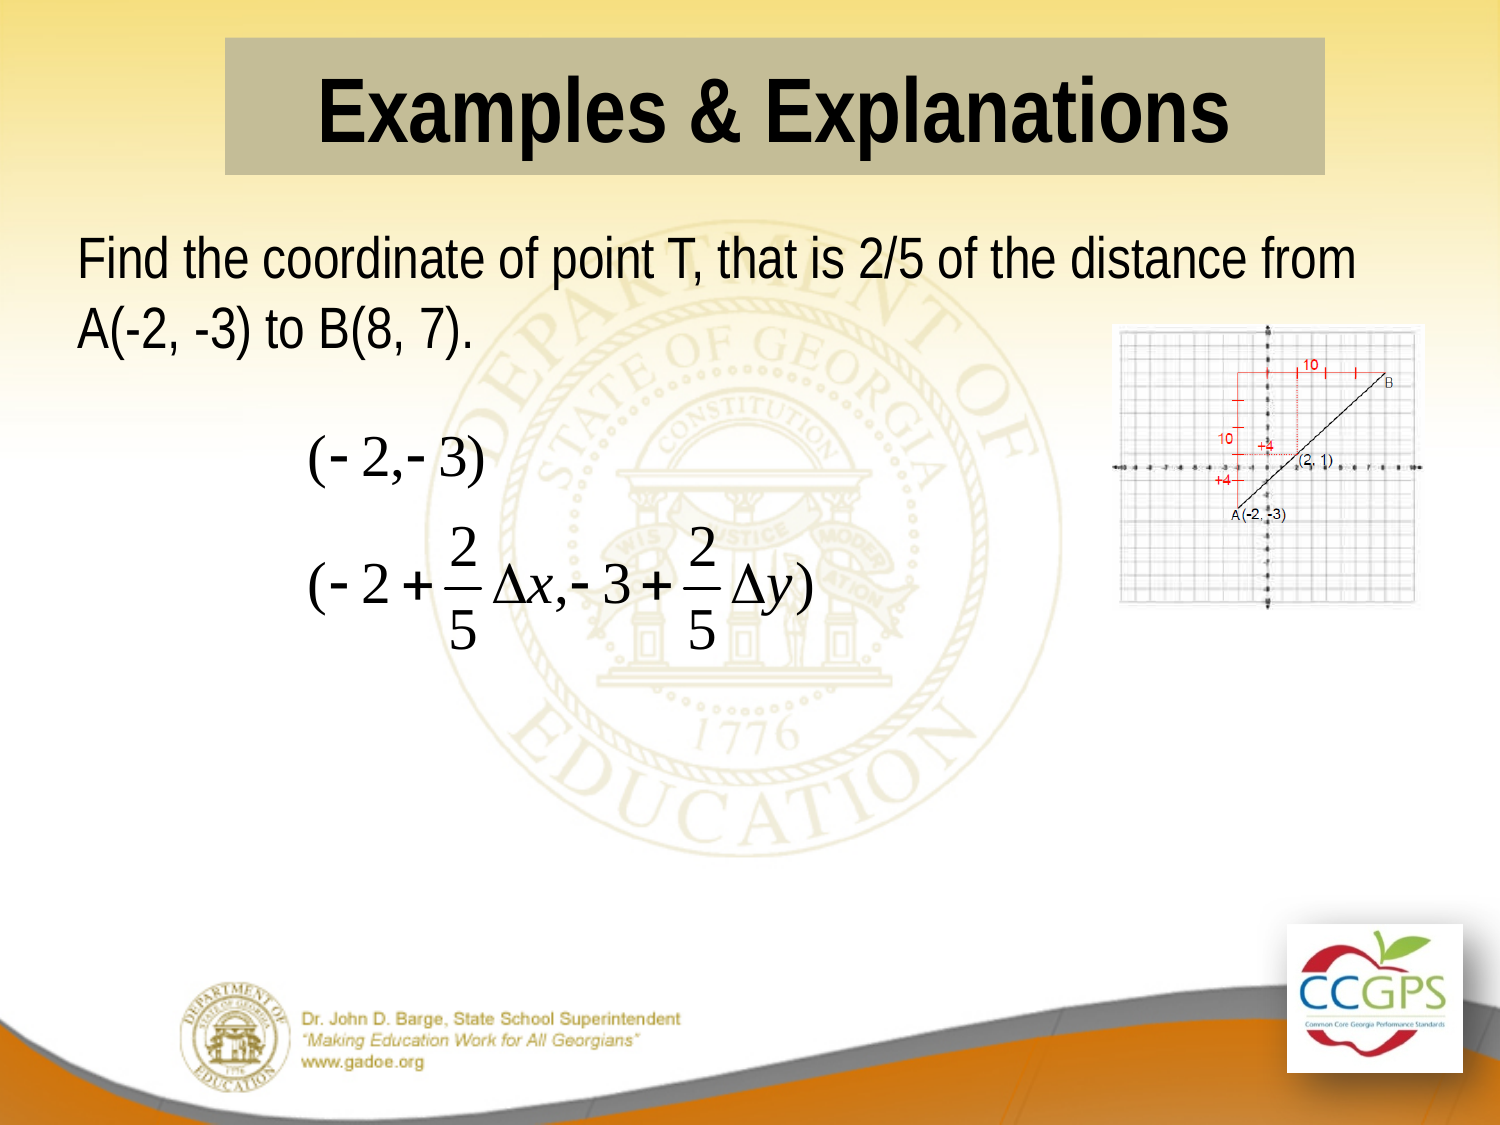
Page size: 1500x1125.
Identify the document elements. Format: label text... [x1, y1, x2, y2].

picture [0, 0, 1500, 1125]
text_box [299, 423, 825, 662]
title Examples & Explanations [224, 37, 1326, 176]
subtitle Find the coordinate of point T, that is 2/5 of the distance from A(-2, -3) to B(8, 7). [62, 212, 1438, 926]
